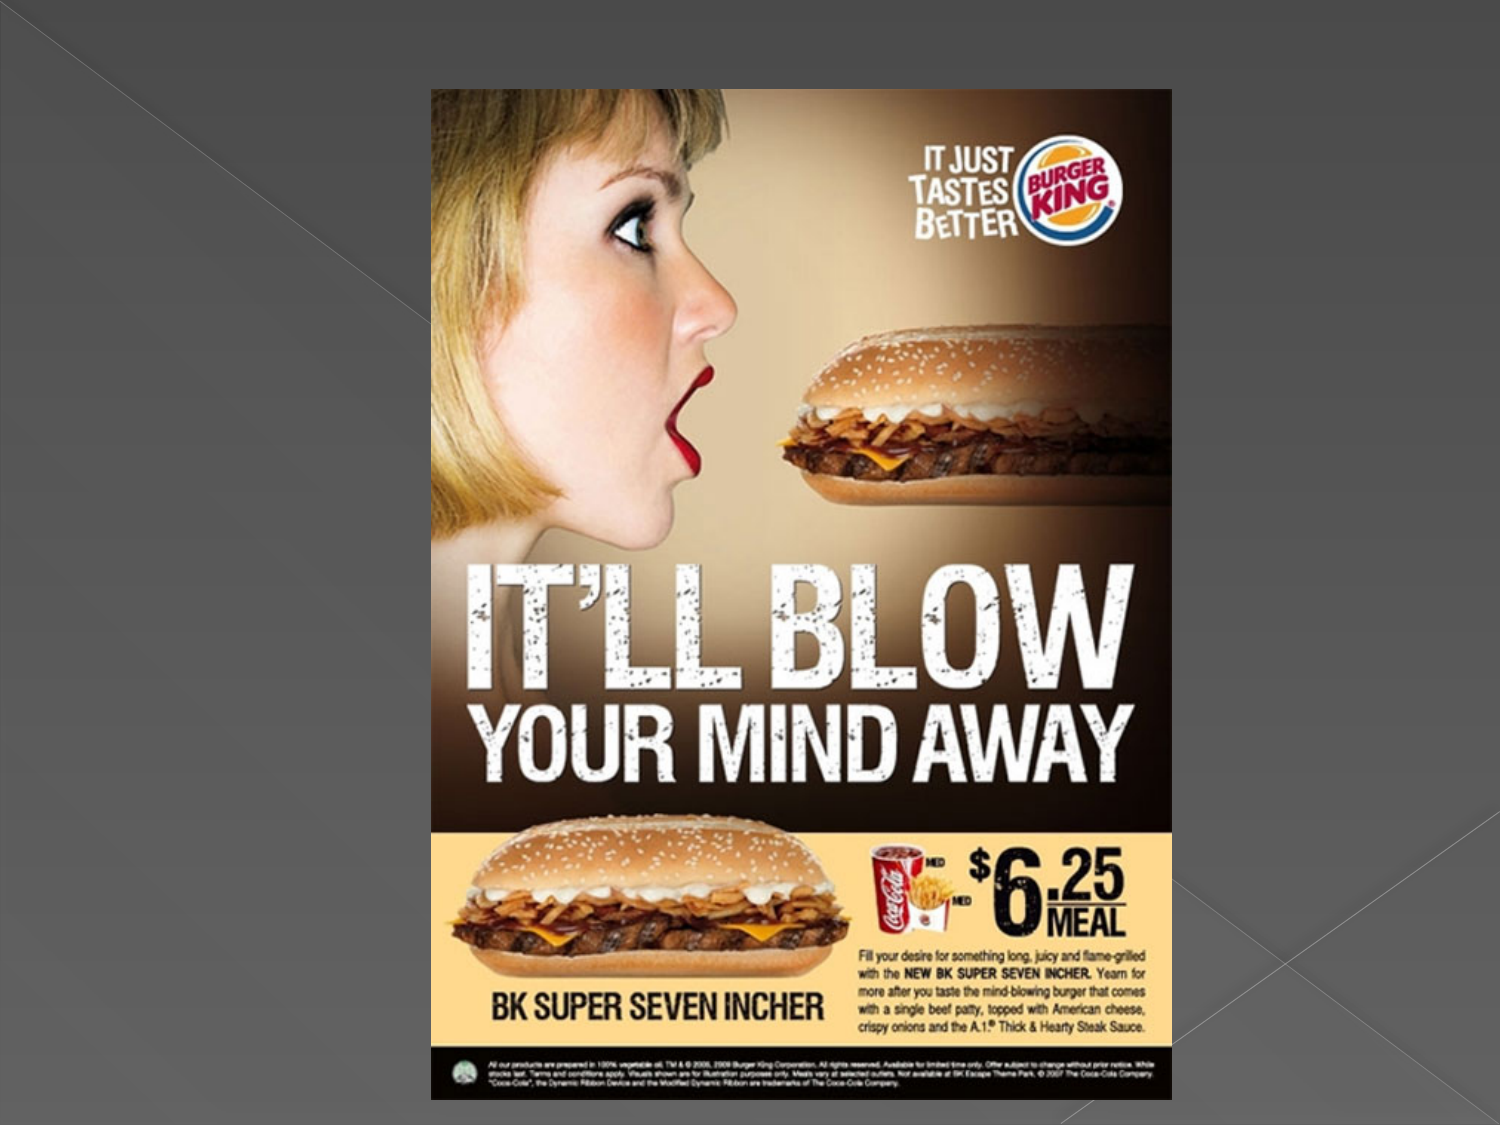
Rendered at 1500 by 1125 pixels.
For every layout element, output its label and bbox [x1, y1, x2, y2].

picture [430, 89, 1172, 1100]
